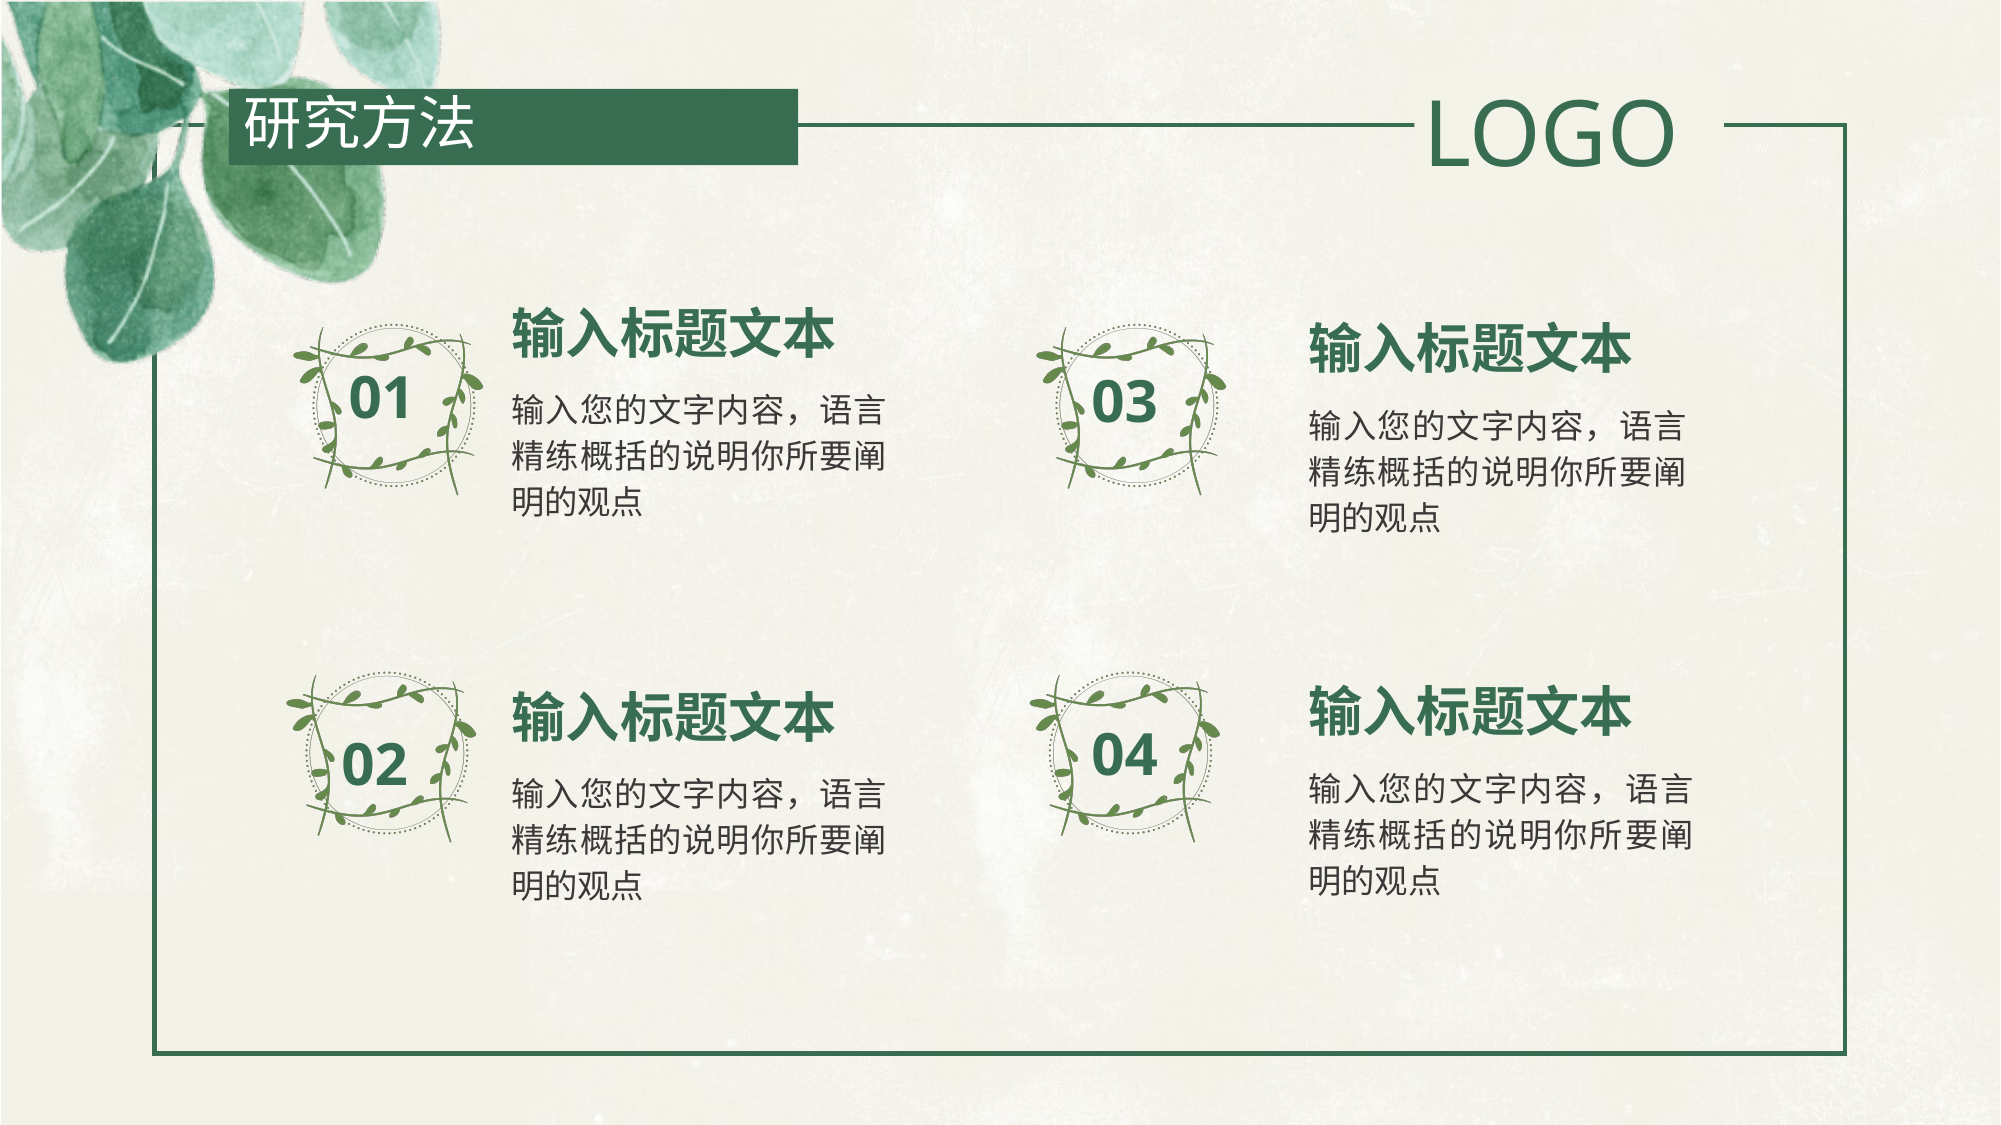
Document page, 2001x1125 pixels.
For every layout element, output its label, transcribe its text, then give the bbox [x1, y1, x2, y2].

picture [1, 0, 2000, 1125]
text_box 输入标题文本 [563, 683, 882, 749]
text_box 输入您的文字内容，语言精练概括的说明你所要阐明的观点 [1308, 762, 1694, 900]
text_box 输入标题文本 [570, 299, 882, 365]
text_box 输入标题文本 [1313, 314, 1679, 380]
text_box 输入您的文字内容，语言精练概括的说明你所要阐明的观点 [570, 383, 888, 522]
text_box 输入您的文字内容，语言精练概括的说明你所要阐明的观点 [511, 767, 888, 905]
title 研究方法 [228, 88, 795, 164]
text_box 输入标题文本 [1308, 677, 1679, 743]
text_box 输入您的文字内容，语言精练概括的说明你所要阐明的观点 [1308, 399, 1688, 537]
